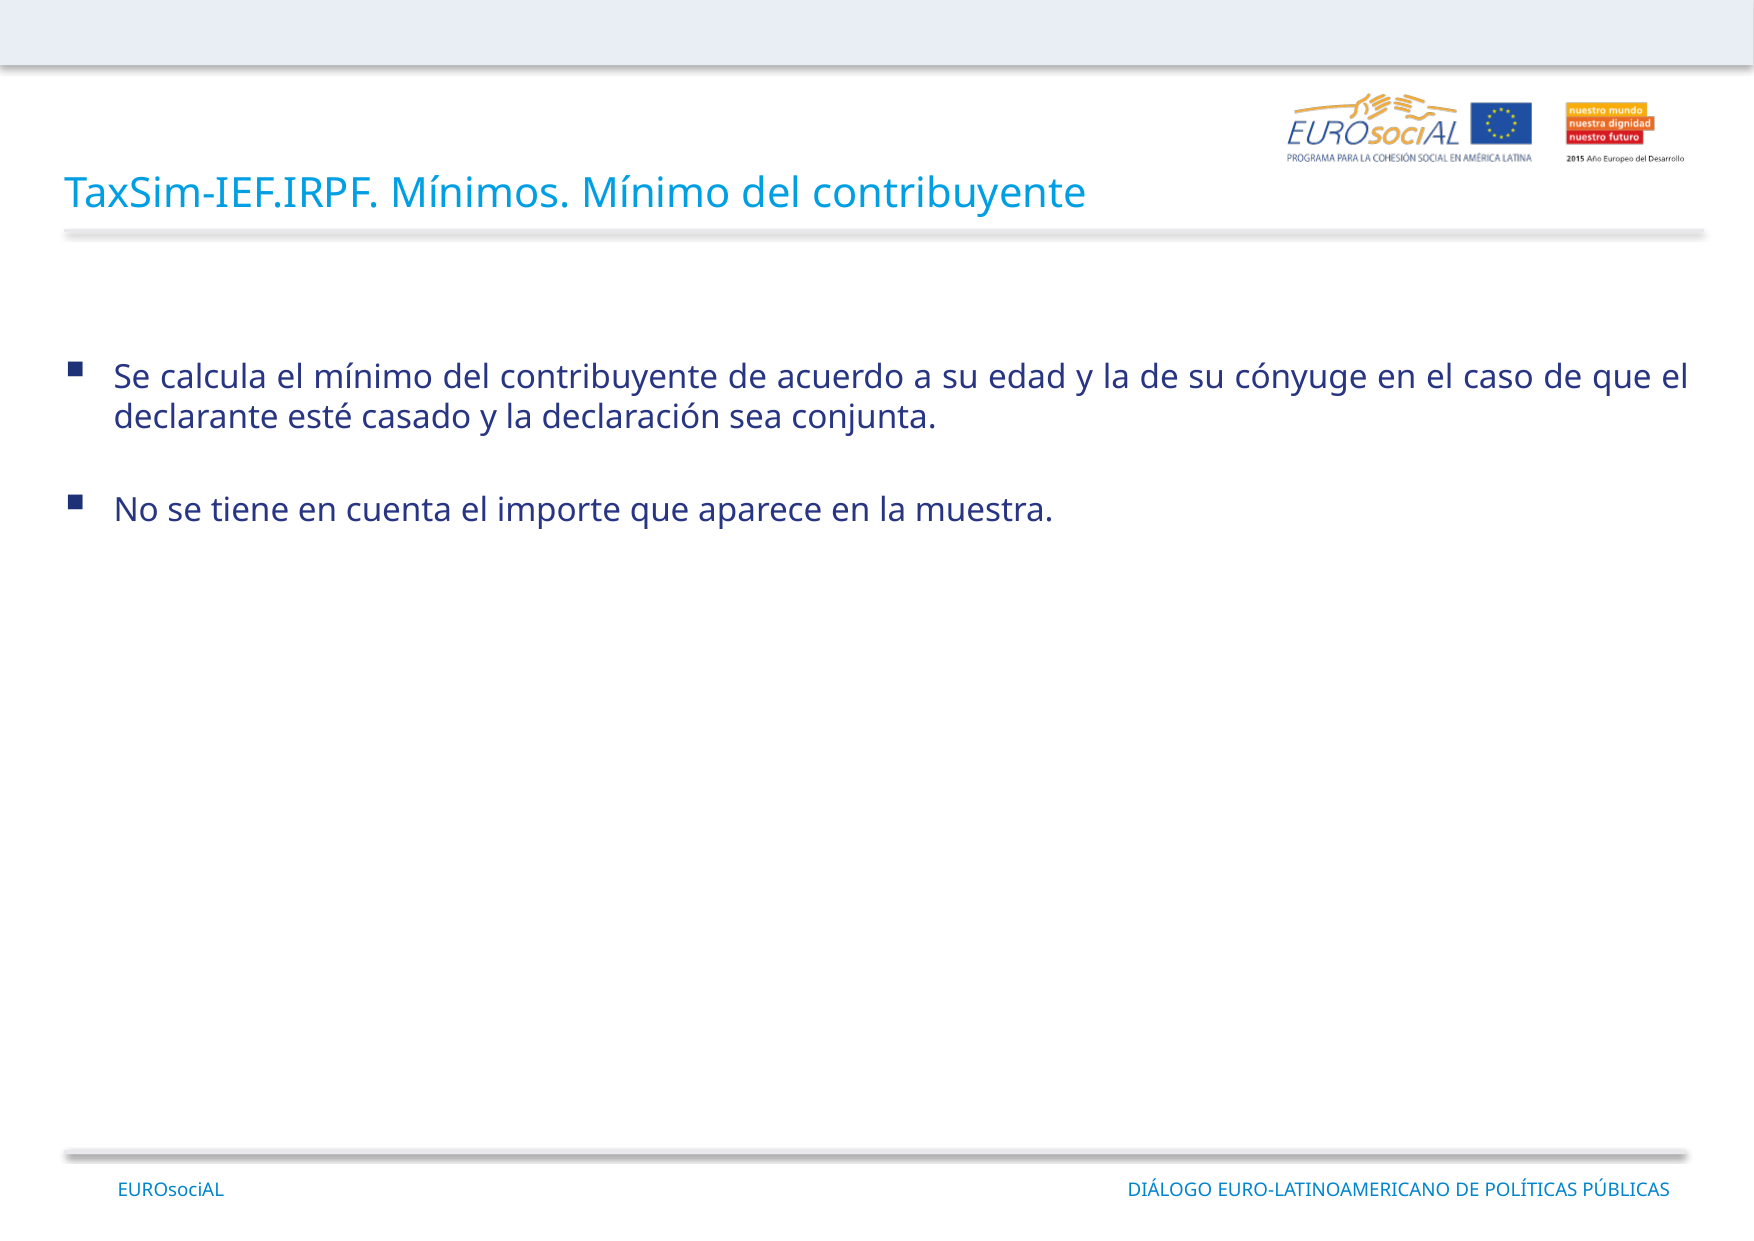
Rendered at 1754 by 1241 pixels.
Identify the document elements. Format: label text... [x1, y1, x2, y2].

text_box TaxSim-IEF.IRPF. Mínimos. Mínimo del contribuyente [49, 158, 1628, 233]
picture [1278, 88, 1692, 173]
text_box Se calcula el mínimo del contribuyente de acuerdo a su edad y la de su cónyuge en el caso de que el declarante esté casado y la declaración sea conjunta. No se tiene en cuenta el importe que aparece en la muestra. [64, 289, 1692, 1140]
